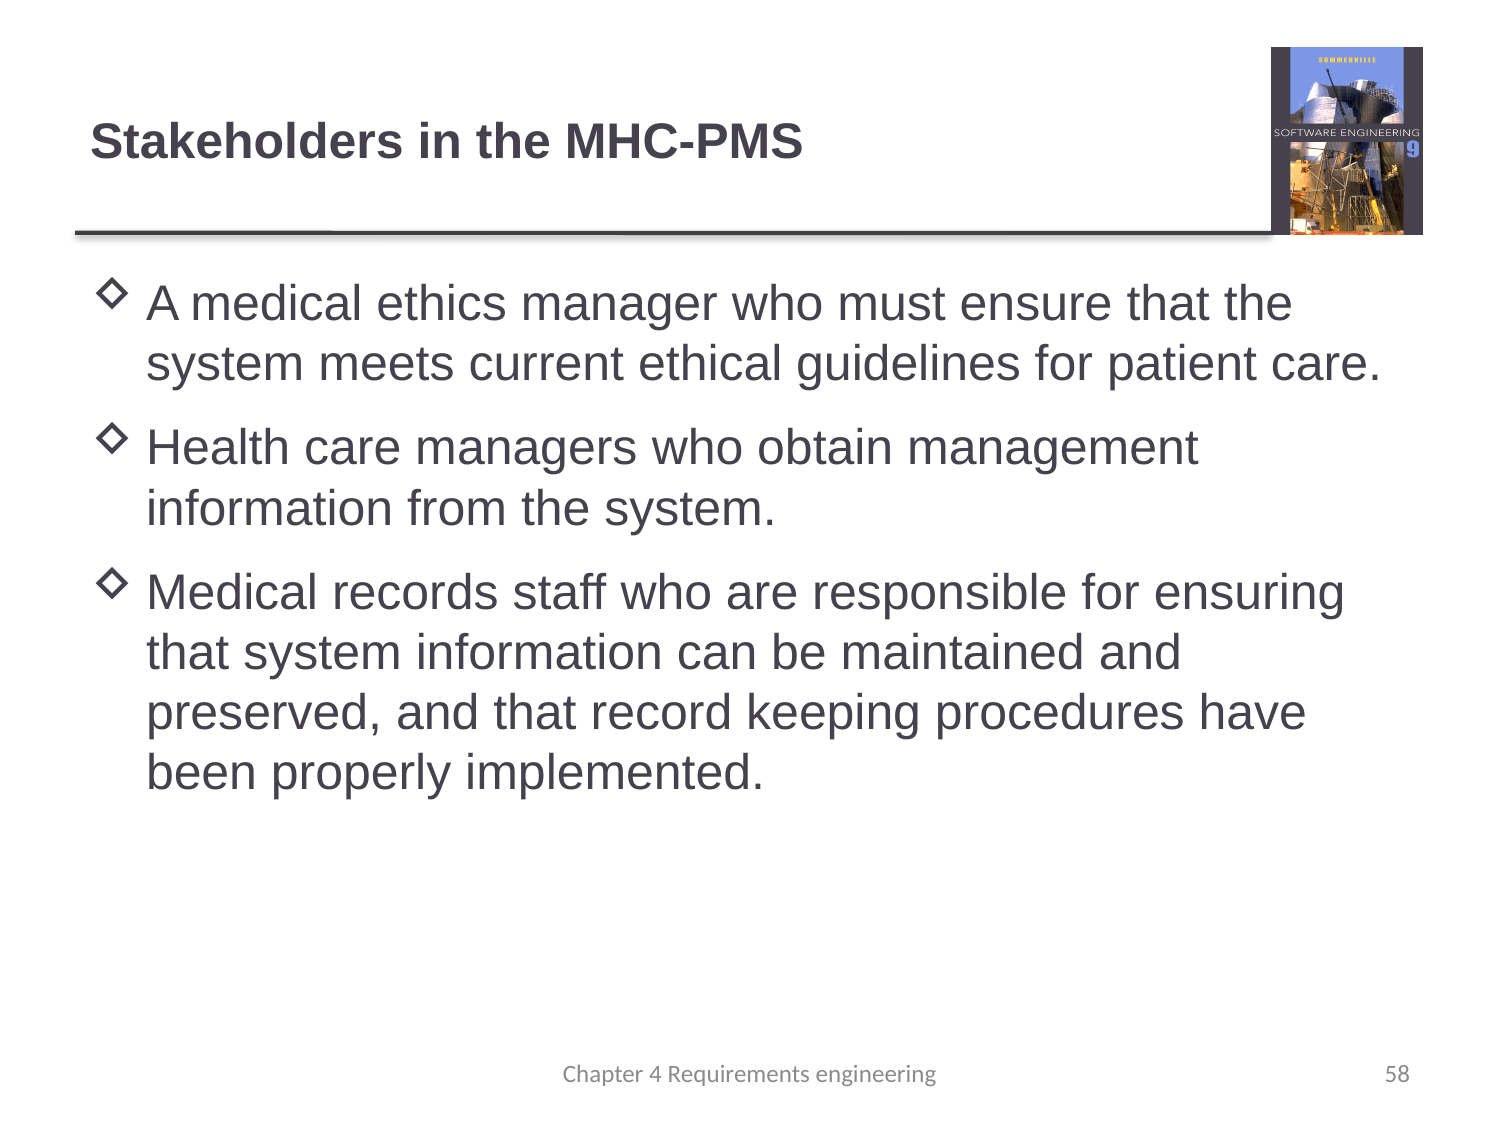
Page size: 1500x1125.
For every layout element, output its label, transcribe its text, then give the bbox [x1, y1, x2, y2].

title Stakeholders in the MHC-PMS [74, 44, 1272, 233]
slide_number 58 [1074, 1042, 1425, 1103]
footer Chapter 4 Requirements engineering [512, 1042, 988, 1103]
picture [1272, 47, 1423, 235]
list A medical ethics manager who must ensure that the system meets current ethical guidelines for patient care. Health care managers who obtain management information from the system. Medical records staff who are responsible for ensuring that system information can be maintained and preserved, and that record keeping procedures have been properly implemented. [75, 262, 1425, 1005]
